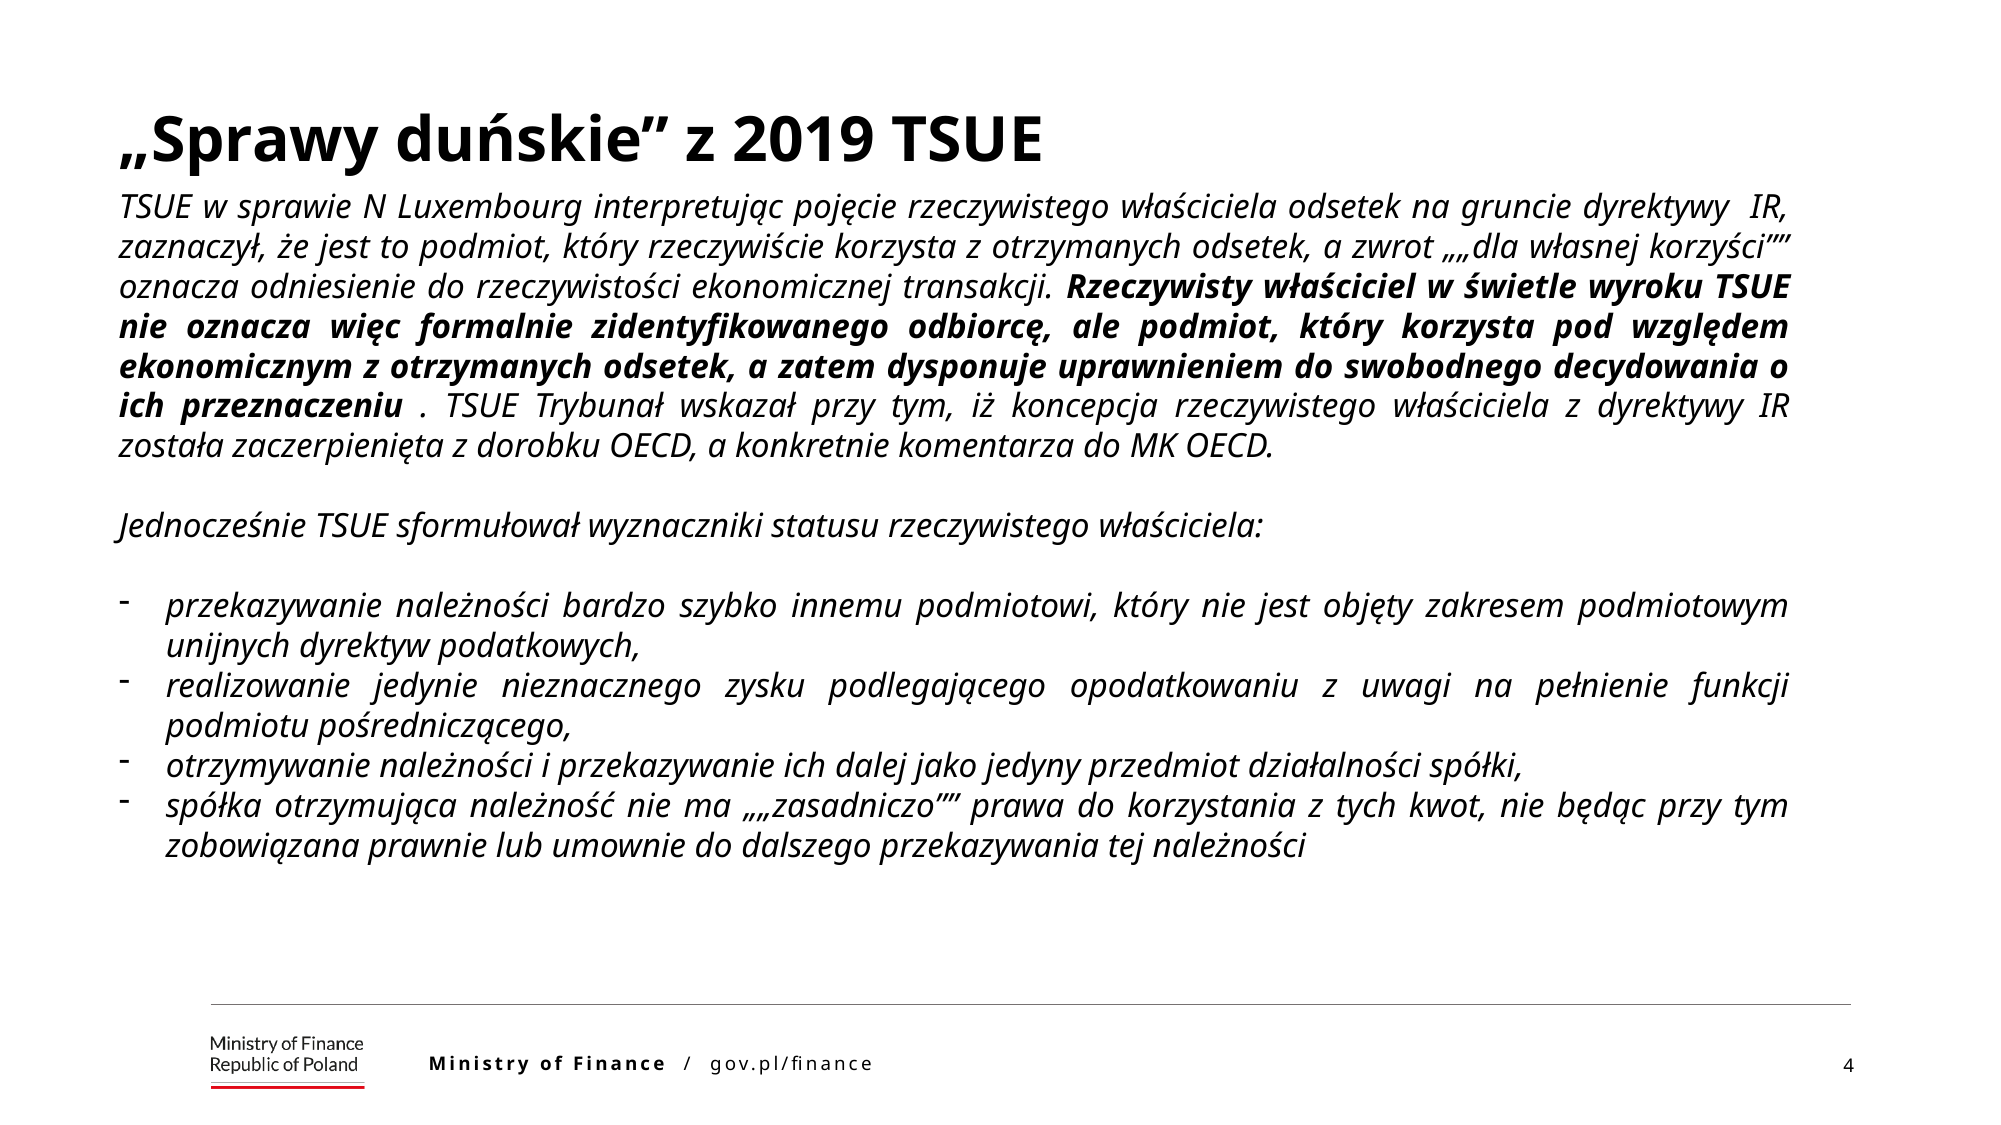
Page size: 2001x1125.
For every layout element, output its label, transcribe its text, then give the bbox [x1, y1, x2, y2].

text_box „Sprawy duńskie” z 2019 TSUE [104, 91, 1745, 177]
text_box TSUE w sprawie N Luxembourg interpretując pojęcie rzeczywistego właściciela odsetek na gruncie dyrektywy IR, zaznaczył, że jest to podmiot, który rzeczywiście korzysta z otrzymanych odsetek, a zwrot „„dla własnej korzyści”” oznacza odniesienie do rzeczywistości ekonomicznej transakcji. Rzeczywisty właściciel w świetle wyroku TSUE nie oznacza więc formalnie zidentyfikowanego odbiorcę, ale podmiot, który korzysta pod względem ekonomicznym z otrzymanych odsetek, a zatem dysponuje uprawnieniem do swobodnego decydowania o ich przeznaczeniu . TSUE Trybunał wskazał przy tym, iż koncepcja rzeczywistego właściciela z dyrektywy IR została zaczerpienięta z dorobku OECD, a konkretnie komentarza do MK OECD. Jednocześnie TSUE sformułował wyznaczniki statusu rzeczywistego właściciela: przekazywanie należności bardzo szybko innemu podmiotowi, który nie jest objęty zakresem podmiotowym unĳnych dyrektyw podatkowych, realizowanie jedynie nieznacznego zysku podlegającego opodatkowaniu z uwagi na pełnienie funkcji podmiotu pośredniczącego, otrzymywanie należności i przekazywanie ich dalej jako jedyny przedmiot działalności spółki, spółka otrzymująca należność nie ma „„zasadniczo”” prawa do korzystania z tych kwot, nie będąc przy tym zobowiązana prawnie lub umownie do dalszego przekazywania tej należności [104, 177, 1807, 946]
text_box [193, 1019, 875, 1102]
